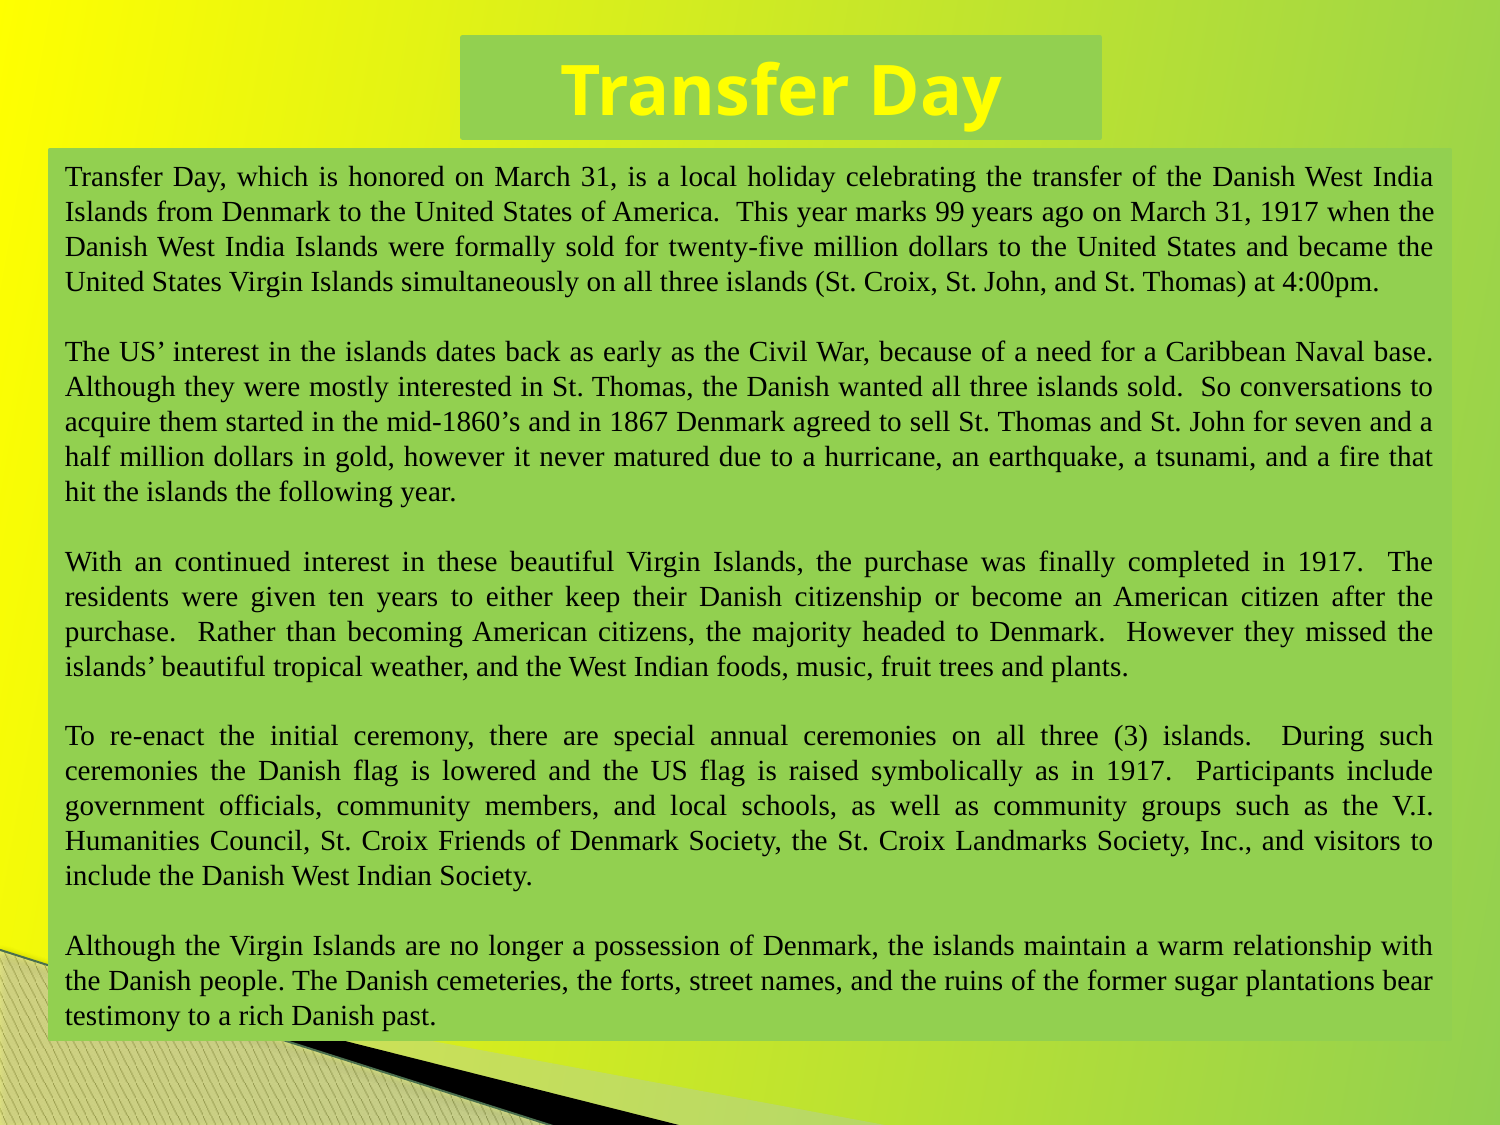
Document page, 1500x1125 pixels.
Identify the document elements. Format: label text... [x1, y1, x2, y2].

text_box Transfer Day [460, 35, 1102, 140]
text_box Transfer Day, which is honored on March 31, is a local holiday celebrating the transfer of the Danish West India Islands from Denmark to the United States of America. This year marks 99 years ago on March 31, 1917 when the Danish West India Islands were formally sold for twenty-five million dollars to the United States and became the United States Virgin Islands simultaneously on all three islands (St. Croix, St. John, and St. Thomas) at 4:00pm. The US’ interest in the islands dates back as early as the Civil War, because of a need for a Caribbean Naval base. Although they were mostly interested in St. Thomas, the Danish wanted all three islands sold. So conversations to acquire them started in the mid-1860’s and in 1867 Denmark agreed to sell St. Thomas and St. John for seven and a half million dollars in gold, however it never matured due to a hurricane, an earthquake, a tsunami, and a fire that hit the islands the following year. With an continued interest in these beautiful Virgin Islands, the purchase was finally completed in 1917. The residents were given ten years to either keep their Danish citizenship or become an American citizen after the purchase. Rather than becoming American citizens, the majority headed to Denmark. However they missed the islands’ beautiful tropical weather, and the West Indian foods, music, fruit trees and plants. To re-enact the initial ceremony, there are special annual ceremonies on all three (3) islands. During such ceremonies the Danish flag is lowered and the US flag is raised symbolically as in 1917. Participants include government officials, community members, and local schools, as well as community groups such as the V.I. Humanities Council, St. Croix Friends of Denmark Society, the St. Croix Landmarks Society, Inc., and visitors to include the Danish West Indian Society. Although the Virgin Islands are no longer a possession of Denmark, the islands maintain a warm relationship with the Danish people. The Danish cemeteries, the forts, street names, and the ruins of the former sugar plantations bear testimony to a rich Danish past. [48, 148, 1452, 1041]
